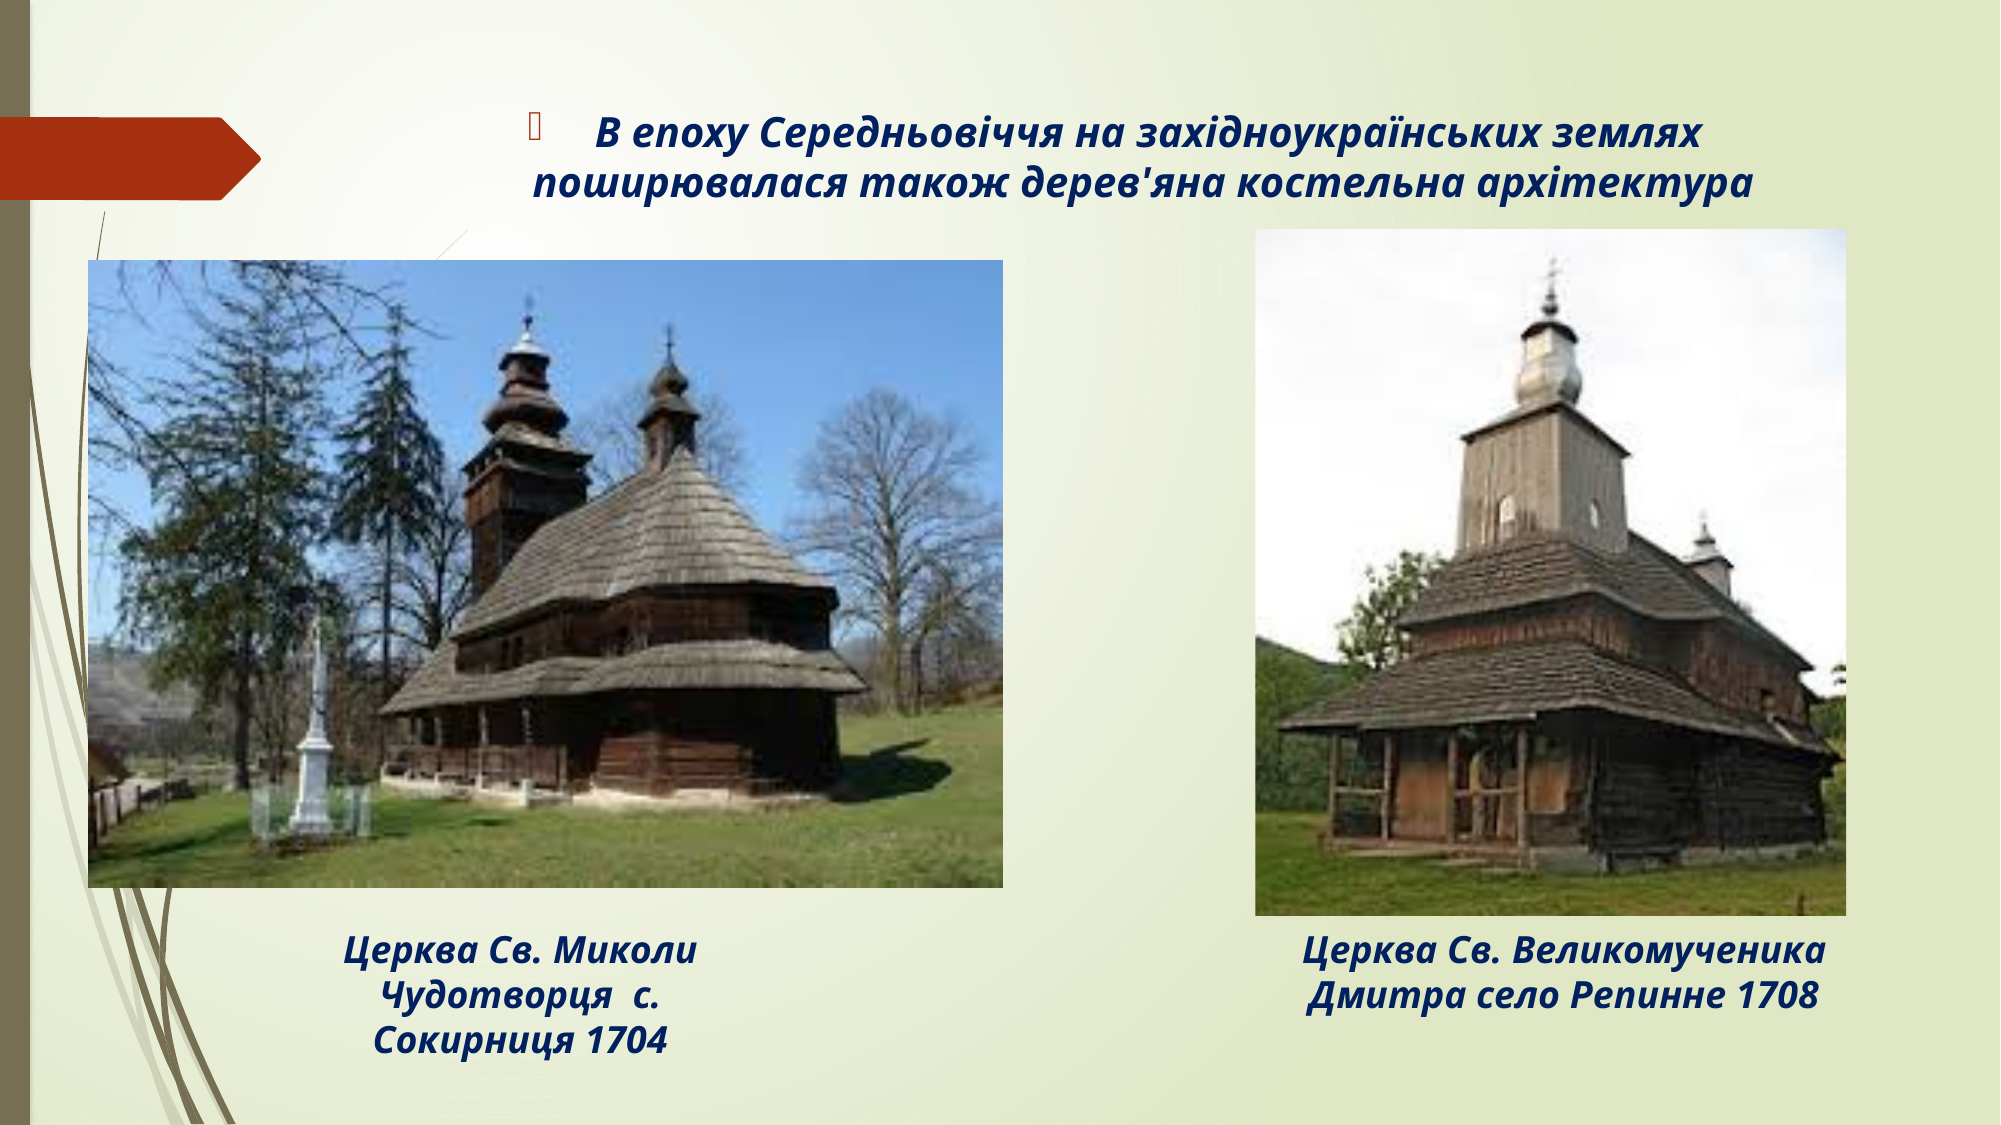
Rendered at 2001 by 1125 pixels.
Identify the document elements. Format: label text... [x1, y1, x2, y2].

text_box Церква Св. Великомученика Дмитра село Репинне 1708 [1282, 923, 1847, 1024]
list В епоху Середньовіччя на західноукраїнських землях поширювалася також дерев'яна костельна архітектура [383, 97, 1847, 230]
text_box Церква Св. Миколи Чудотворця с. Сокирниця 1704 [281, 918, 759, 1069]
picture [1255, 229, 1847, 917]
picture [88, 260, 1003, 888]
